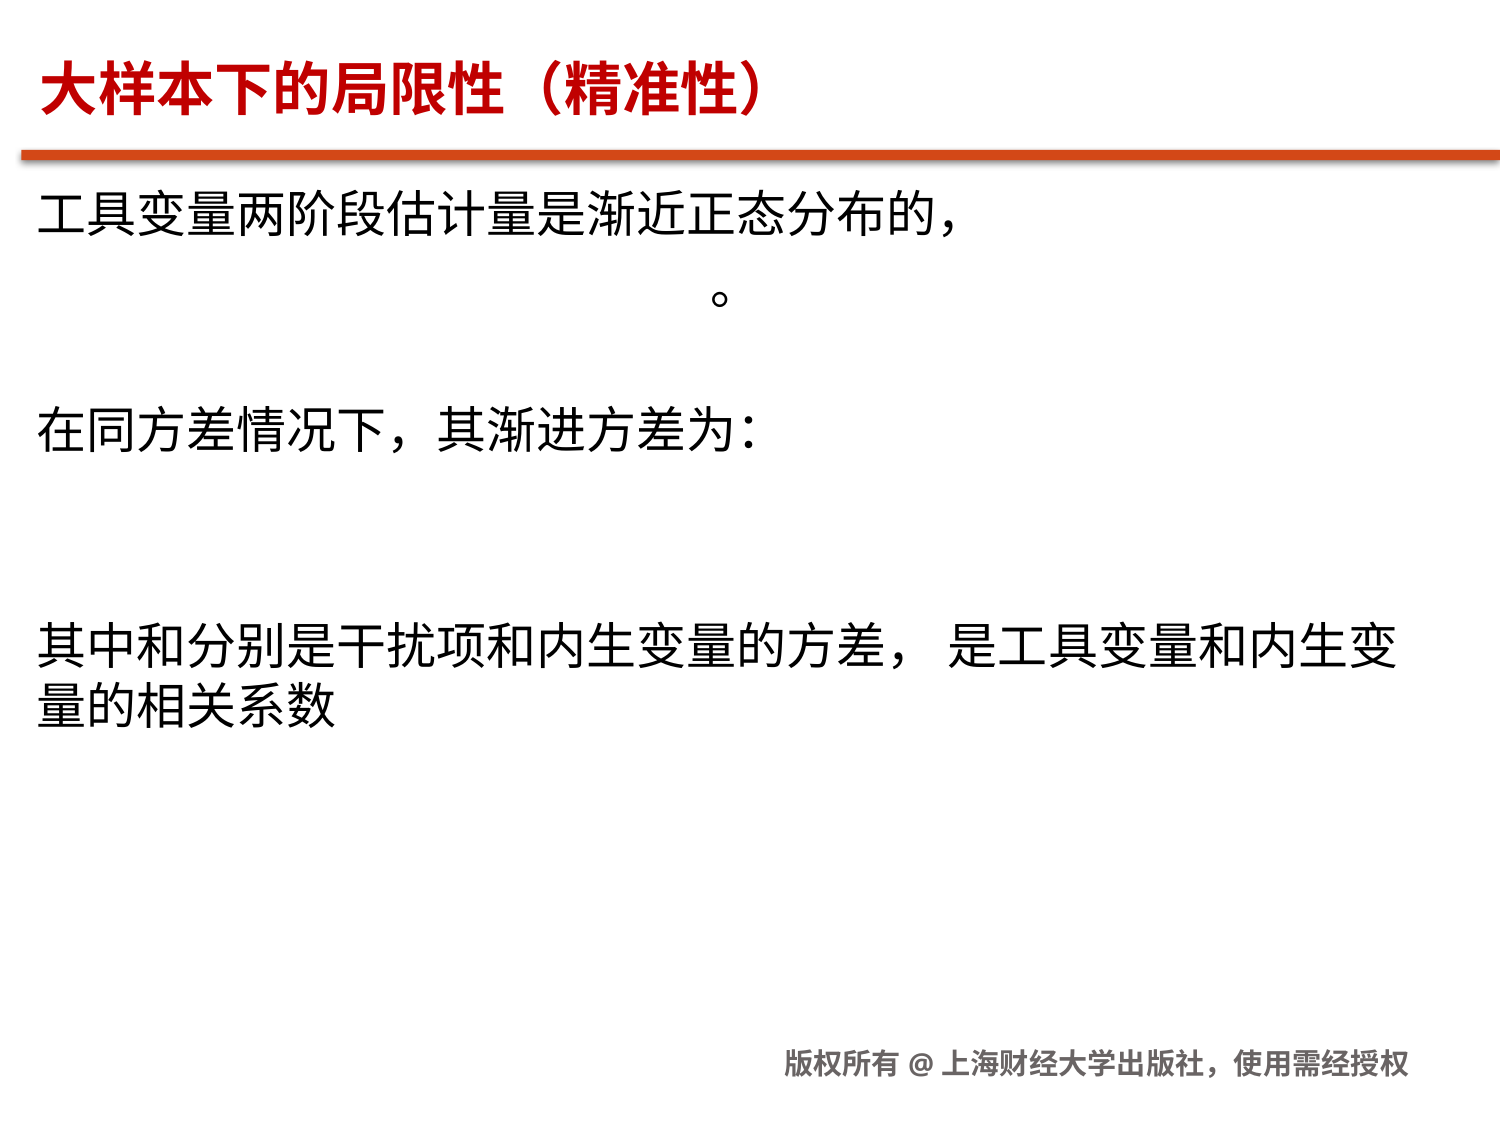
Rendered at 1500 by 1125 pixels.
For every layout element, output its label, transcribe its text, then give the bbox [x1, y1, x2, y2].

title 大样本下的局限性（精准性） [24, 50, 1450, 138]
footer 版权所有@上海财经大学出版社，使用需经授权 [690, 1025, 1500, 1100]
